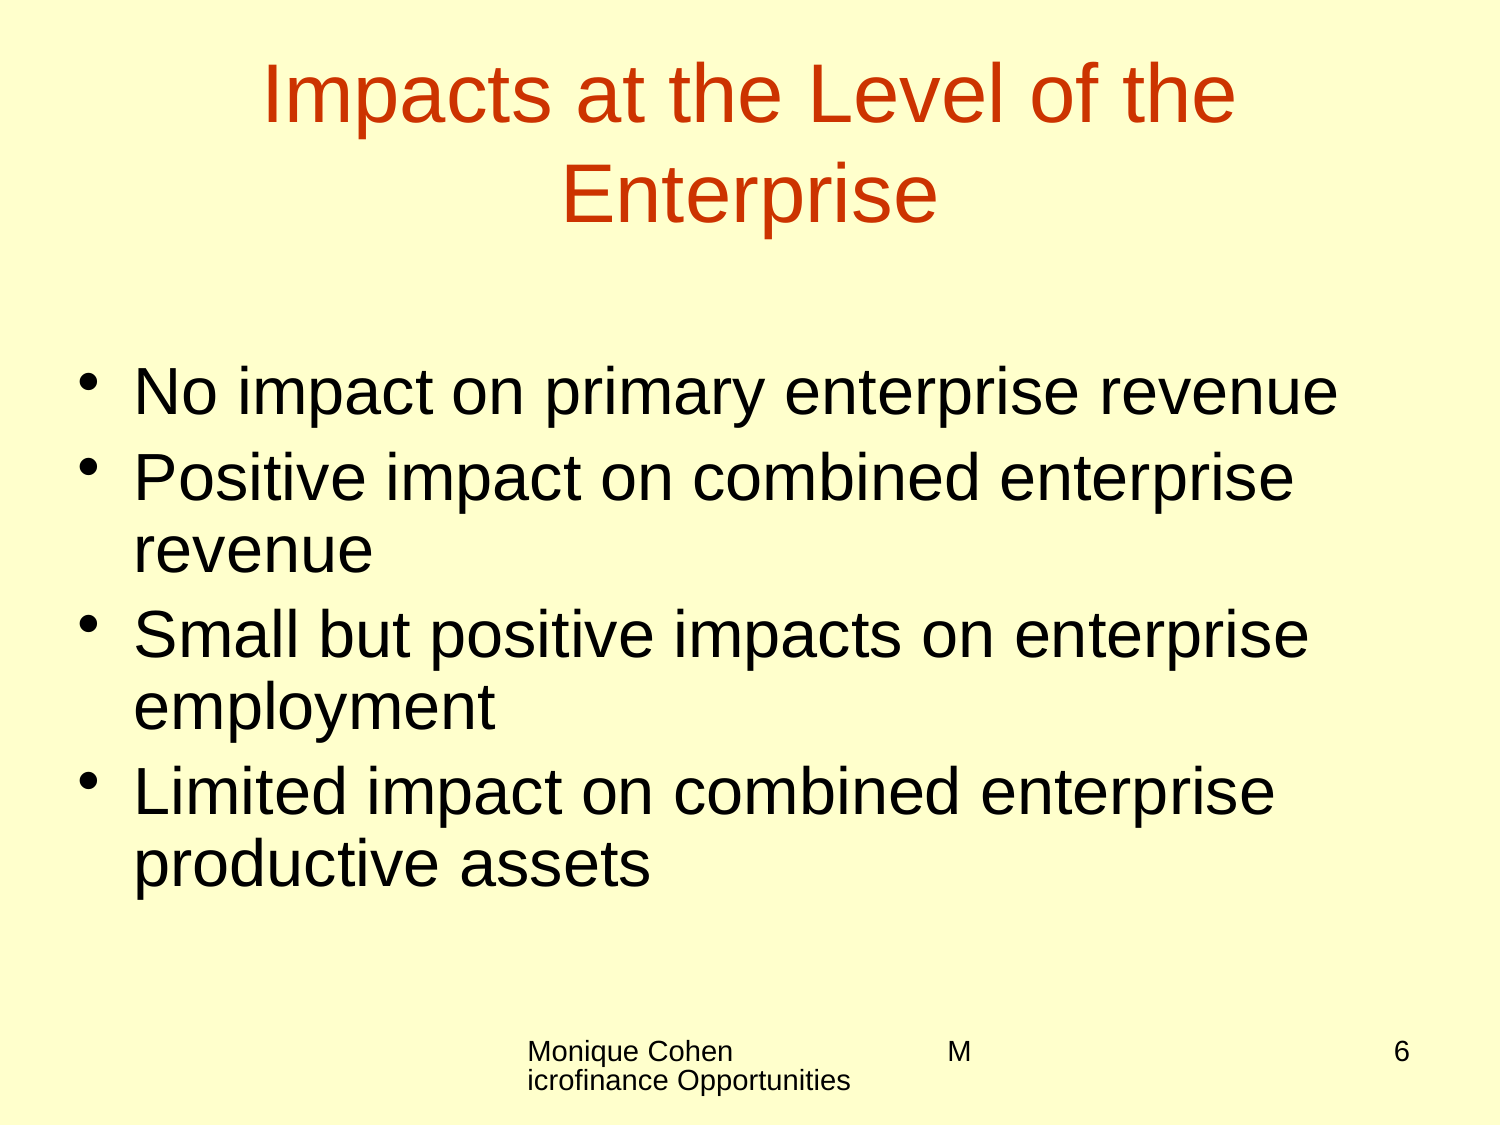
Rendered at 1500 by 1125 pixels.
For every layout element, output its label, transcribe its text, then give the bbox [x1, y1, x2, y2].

list No impact on primary enterprise revenue Positive impact on combined enterprise revenue Small but positive impacts on enterprise employment Limited impact on combined enterprise productive assets [62, 349, 1413, 938]
title Impacts at the Level of the Enterprise [74, 44, 1426, 233]
slide_number 6 [1074, 1024, 1426, 1103]
footer Monique Cohen Microfinance Opportunities [512, 1024, 988, 1103]
